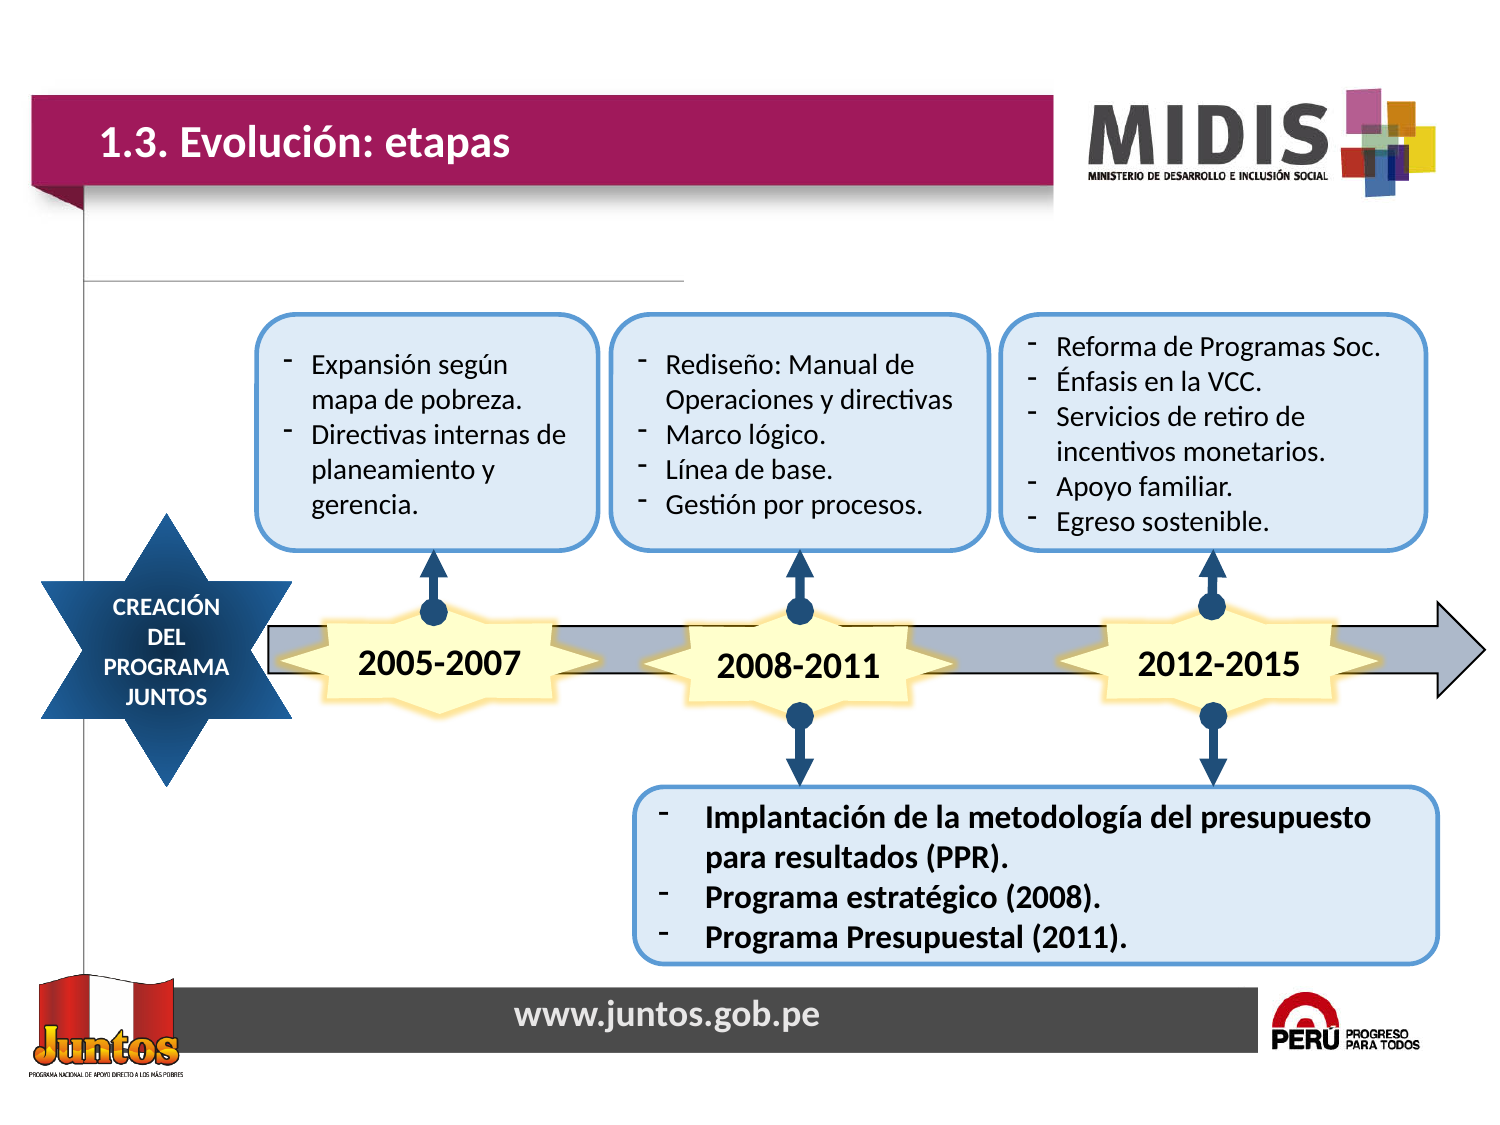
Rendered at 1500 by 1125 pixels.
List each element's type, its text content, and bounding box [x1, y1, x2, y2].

text_box [267, 625, 318, 675]
text_box 2008-2011 [640, 614, 957, 714]
text_box Expansión según mapa de pobreza. Directivas internas de planeamiento y gerencia. [255, 313, 600, 552]
text_box 2005-2007 [276, 609, 603, 716]
text_box CREACIÓN DEL PROGRAMA JUNTOS [39, 511, 294, 789]
text_box [917, 625, 1098, 675]
text_box 1.3. Evolución: etapas [85, 104, 1004, 173]
text_box Implantación de la metodología del presupuesto para resultados (PPR). Programa estratégico (2008). Programa Presupuestal (2011). [633, 785, 1439, 966]
text_box [1341, 600, 1487, 700]
text_box [562, 625, 681, 675]
picture [0, 0, 1500, 1125]
text_box Rediseño: Manual de Operaciones y directivas Marco lógico. Línea de base. Gestión por procesos. [609, 313, 990, 552]
text_box Reforma de Programas Soc. Énfasis en la VCC. Servicios de retiro de incentivos monetarios. Apoyo familiar. Egreso sostenible. [999, 313, 1428, 552]
text_box 2012-2015 [1056, 609, 1383, 713]
